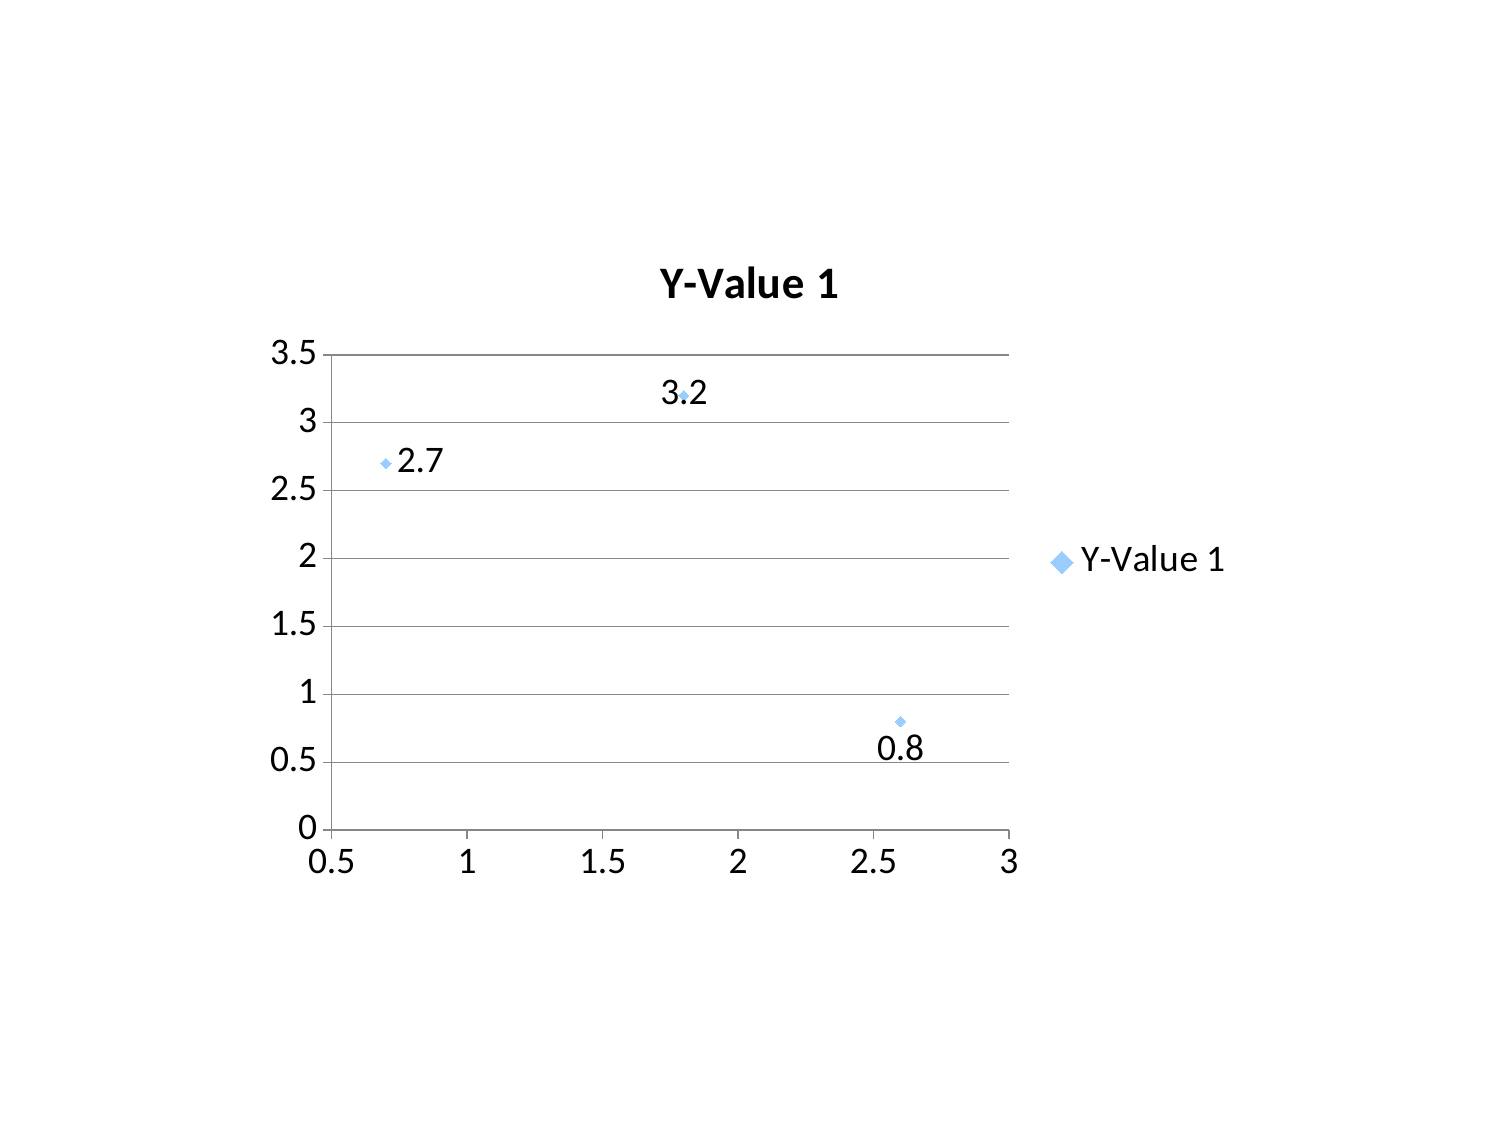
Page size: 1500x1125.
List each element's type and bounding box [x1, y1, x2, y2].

chart [249, 228, 1251, 897]
